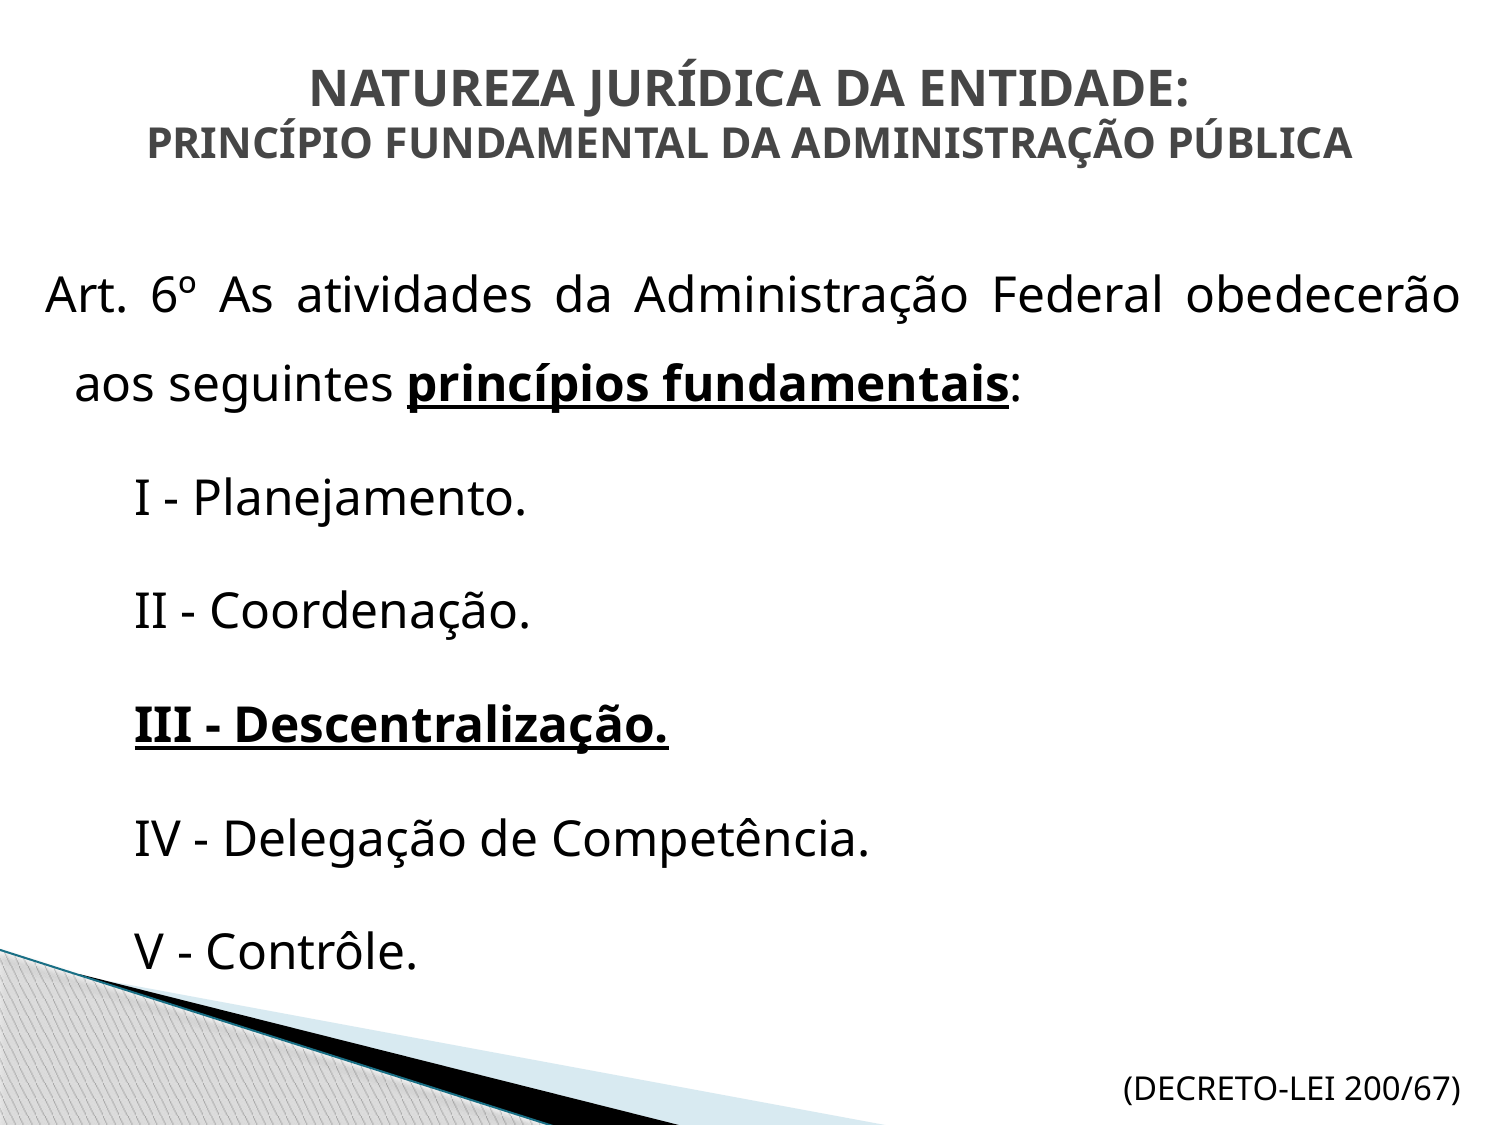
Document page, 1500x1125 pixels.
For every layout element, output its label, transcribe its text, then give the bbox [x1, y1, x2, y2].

list Art. 6º As atividades da Administração Federal obedecerão aos seguintes princípios fundamentais: I - Planejamento. II - Coordenação. III - Descentralização. IV - Delegação de Competência. V - Contrôle. (DECRETO-LEI 200/67) [0, 164, 1477, 1125]
title NATUREZA JURÍDICA DA ENTIDADE: PRINCÍPIO FUNDAMENTAL DA ADMINISTRAÇÃO PÚBLICA [0, 46, 1500, 176]
